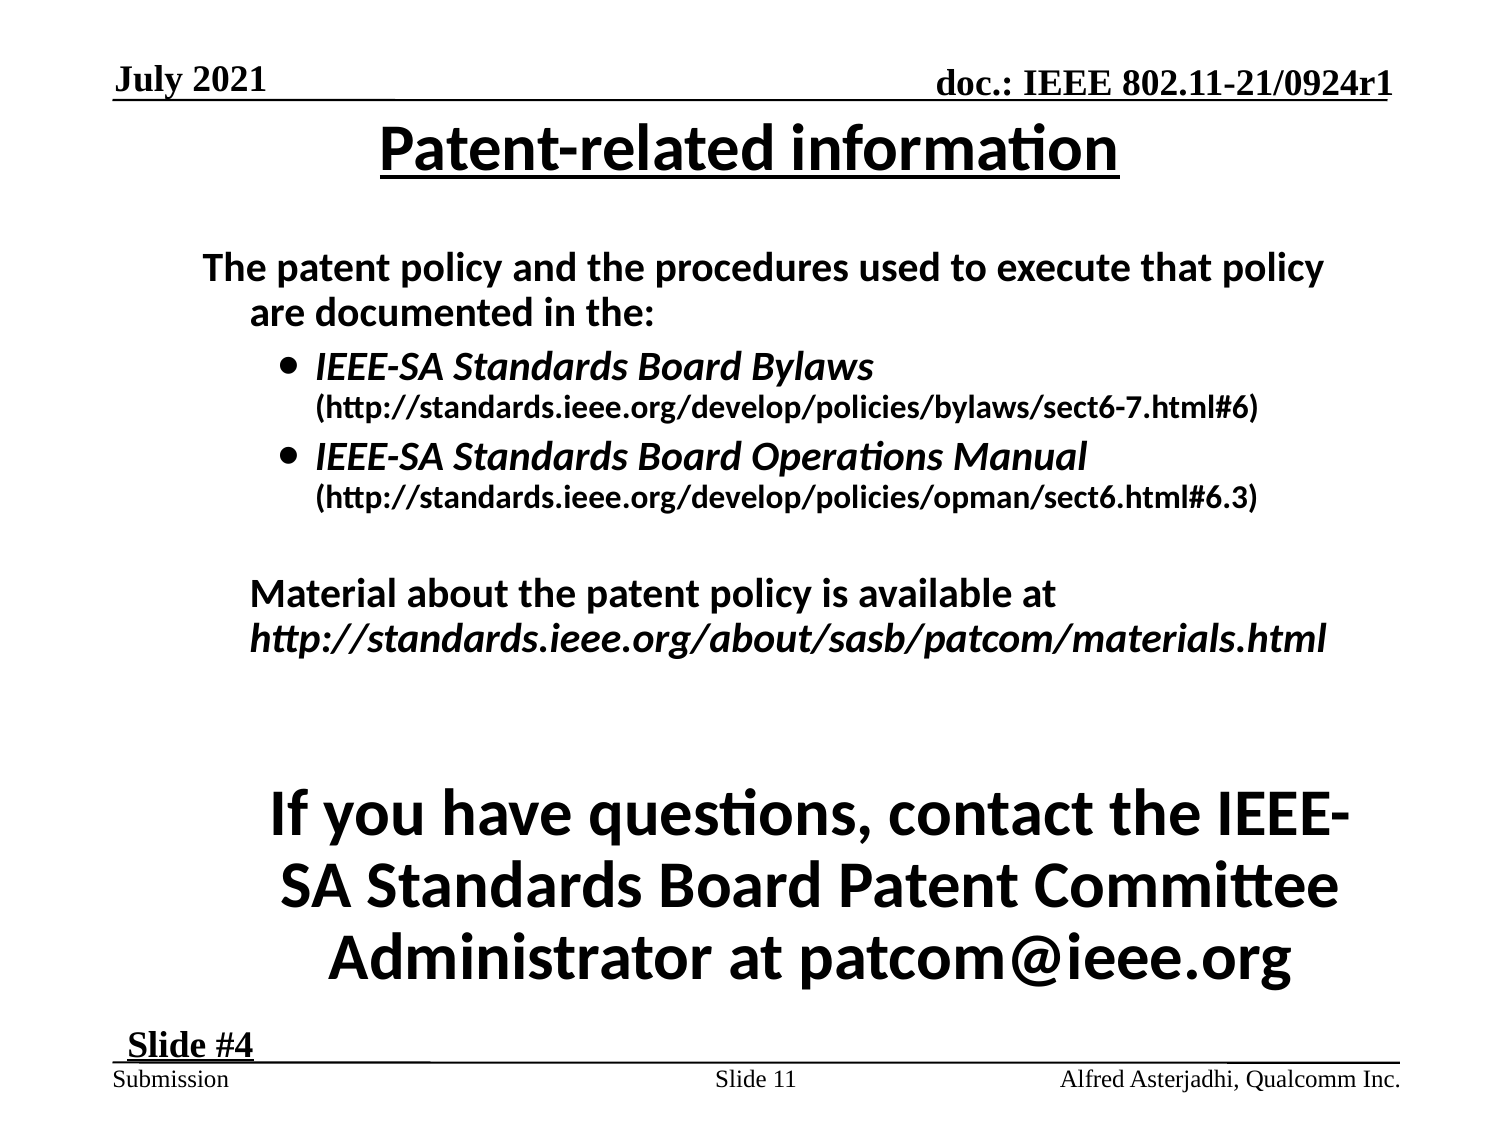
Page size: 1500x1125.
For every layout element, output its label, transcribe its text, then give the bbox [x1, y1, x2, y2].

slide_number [114, 54, 493, 100]
footer Alfred Asterjadhi, Qualcomm Inc. [878, 1061, 1402, 1093]
text_box Slide #4 [112, 1012, 269, 1073]
slide_number Slide 11 [712, 1061, 800, 1123]
list The patent policy and the procedures used to execute that policy are documented in the: IEEE-SA Standards Board Bylaws (http://standards.ieee.org/develop/policies/bylaws/sect6-7.html#6) IEEE-SA Standards Board Operations Manual (http://standards.ieee.org/develop/policies/opman/sect6.html#6.3) Material about the patent policy is available at http://standards.ieee.org/about/sasb/patcom/materials.html If you have questions, contact the IEEE-SA Standards Board Patent Committee Administrator at patcom@ieee.org [112, 237, 1388, 913]
title Patent-related information [112, 112, 1388, 176]
